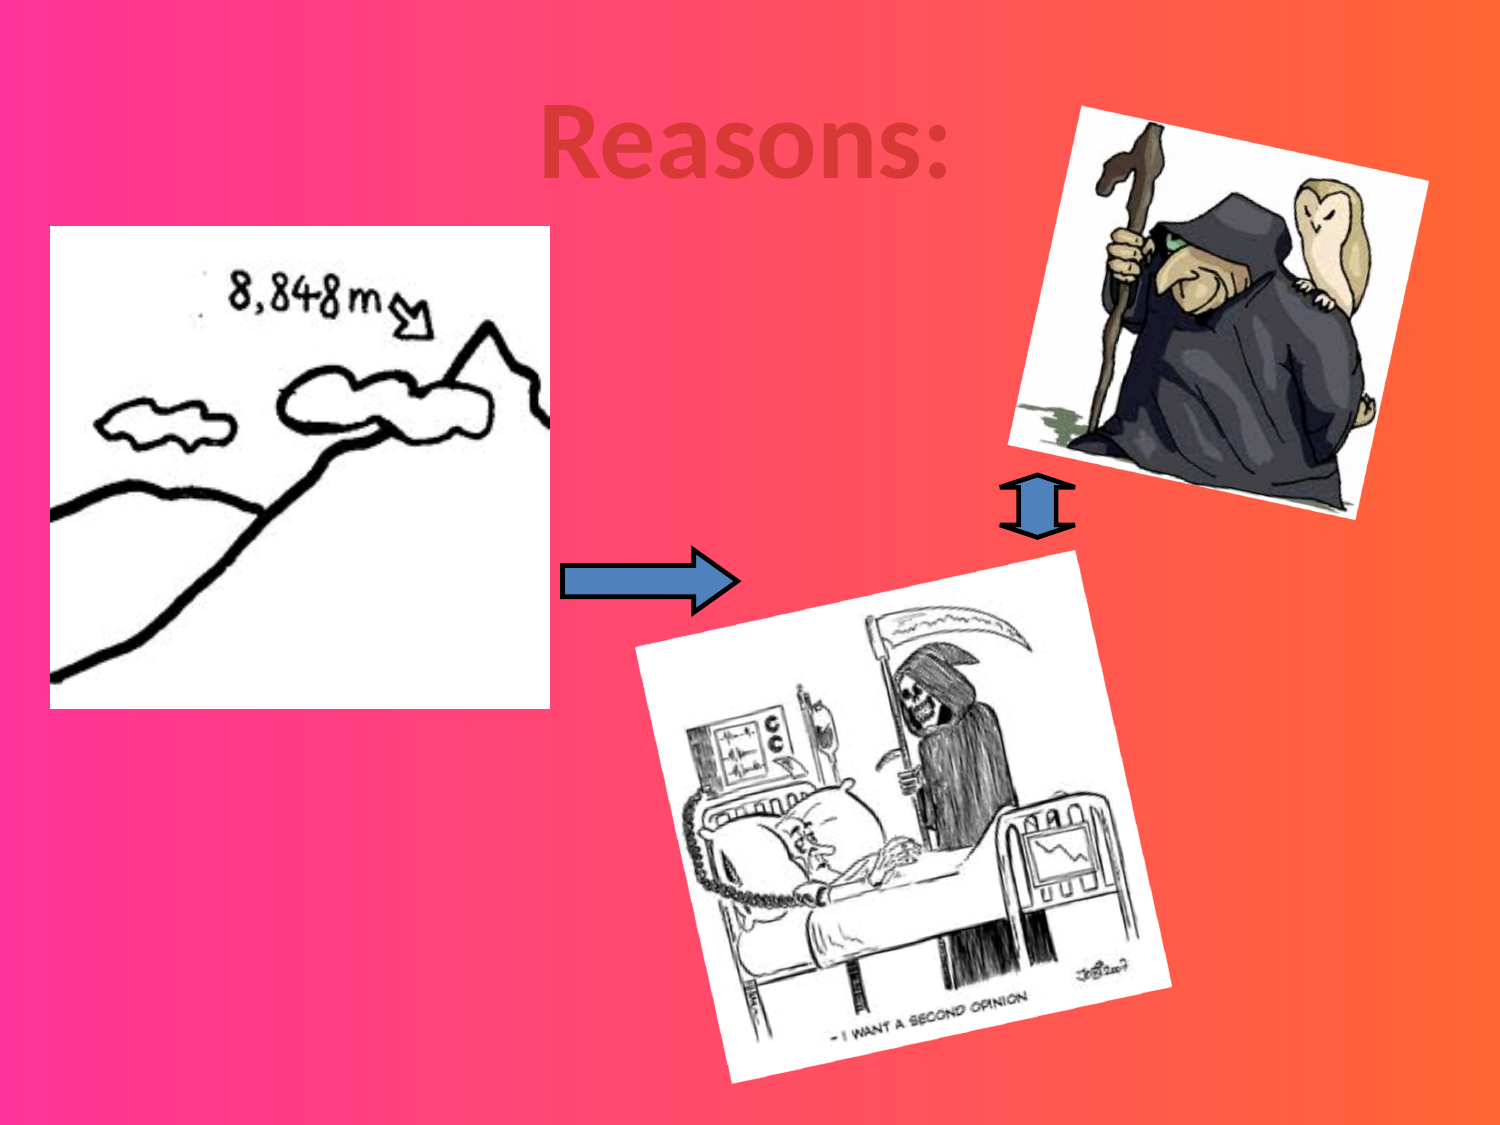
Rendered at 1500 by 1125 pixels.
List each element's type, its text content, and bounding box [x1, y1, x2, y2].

text_box [999, 475, 1075, 538]
text_box Reasons: [515, 58, 977, 209]
picture [636, 551, 1171, 1083]
text_box [562, 549, 738, 597]
picture [49, 226, 551, 710]
picture [1009, 107, 1428, 519]
